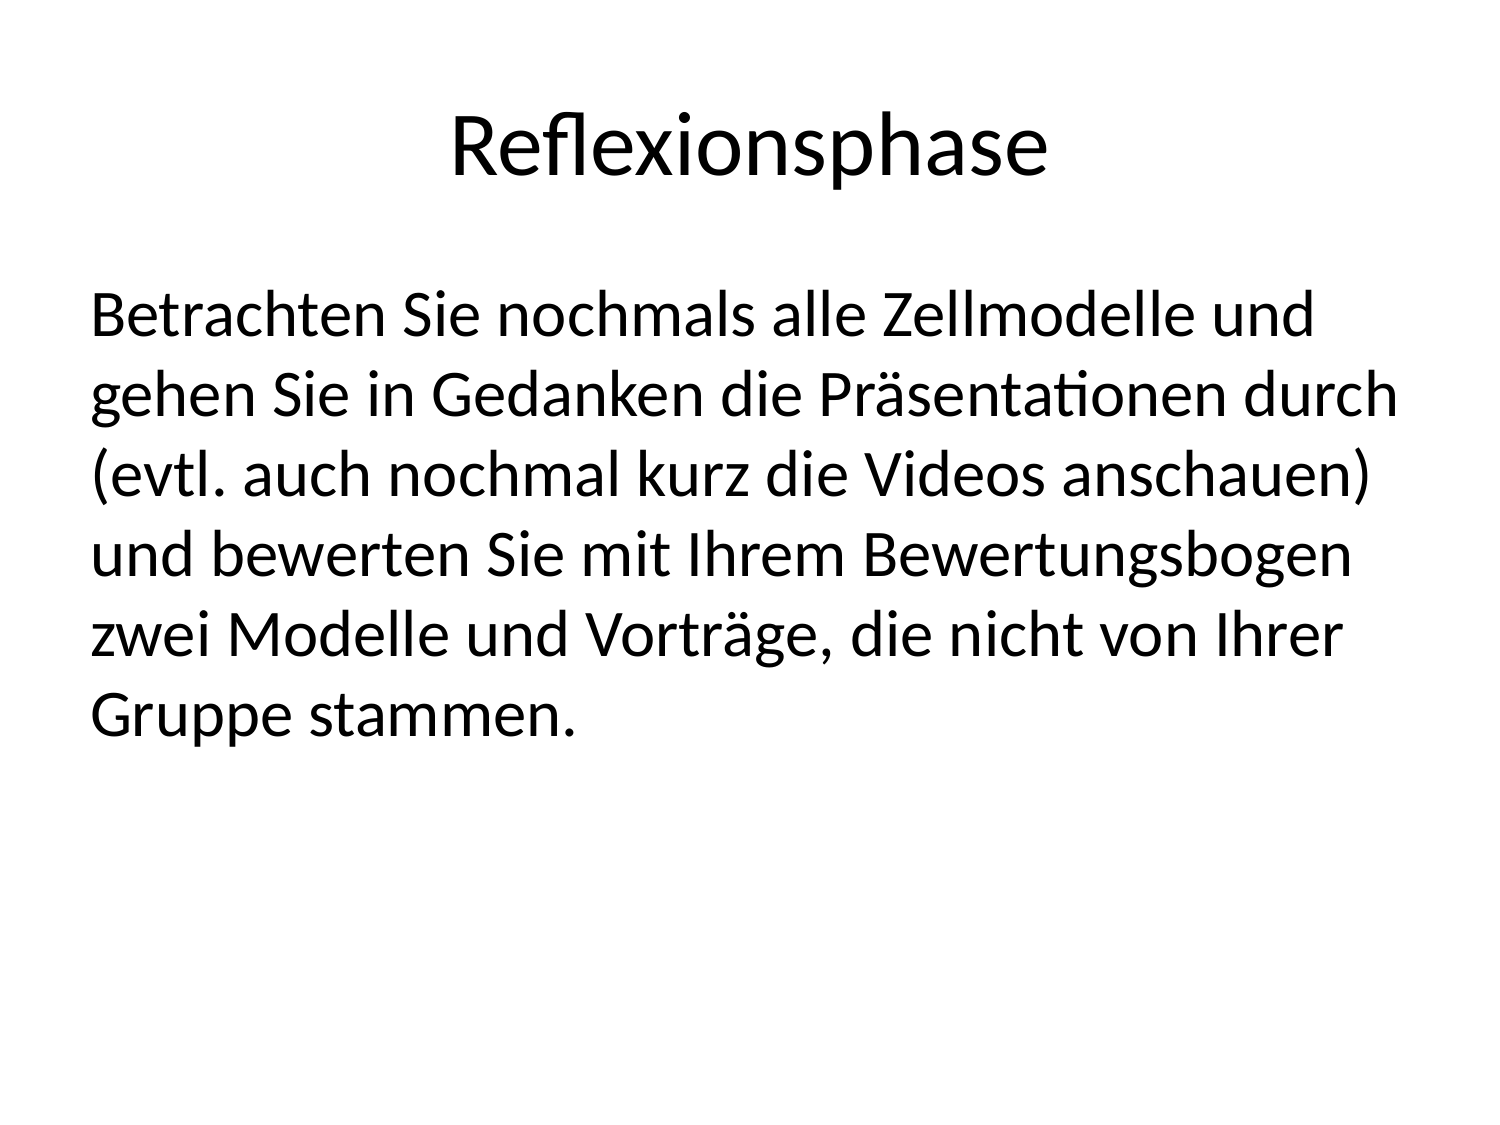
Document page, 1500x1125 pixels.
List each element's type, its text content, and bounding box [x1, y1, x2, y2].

title Reflexionsphase [75, 45, 1425, 233]
list Betrachten Sie nochmals alle Zellmodelle und gehen Sie in Gedanken die Präsentationen durch (evtl. auch nochmal kurz die Videos anschauen) und bewerten Sie mit Ihrem Bewertungsbogen zwei Modelle und Vorträge, die nicht von Ihrer Gruppe stammen. [75, 262, 1425, 1005]
